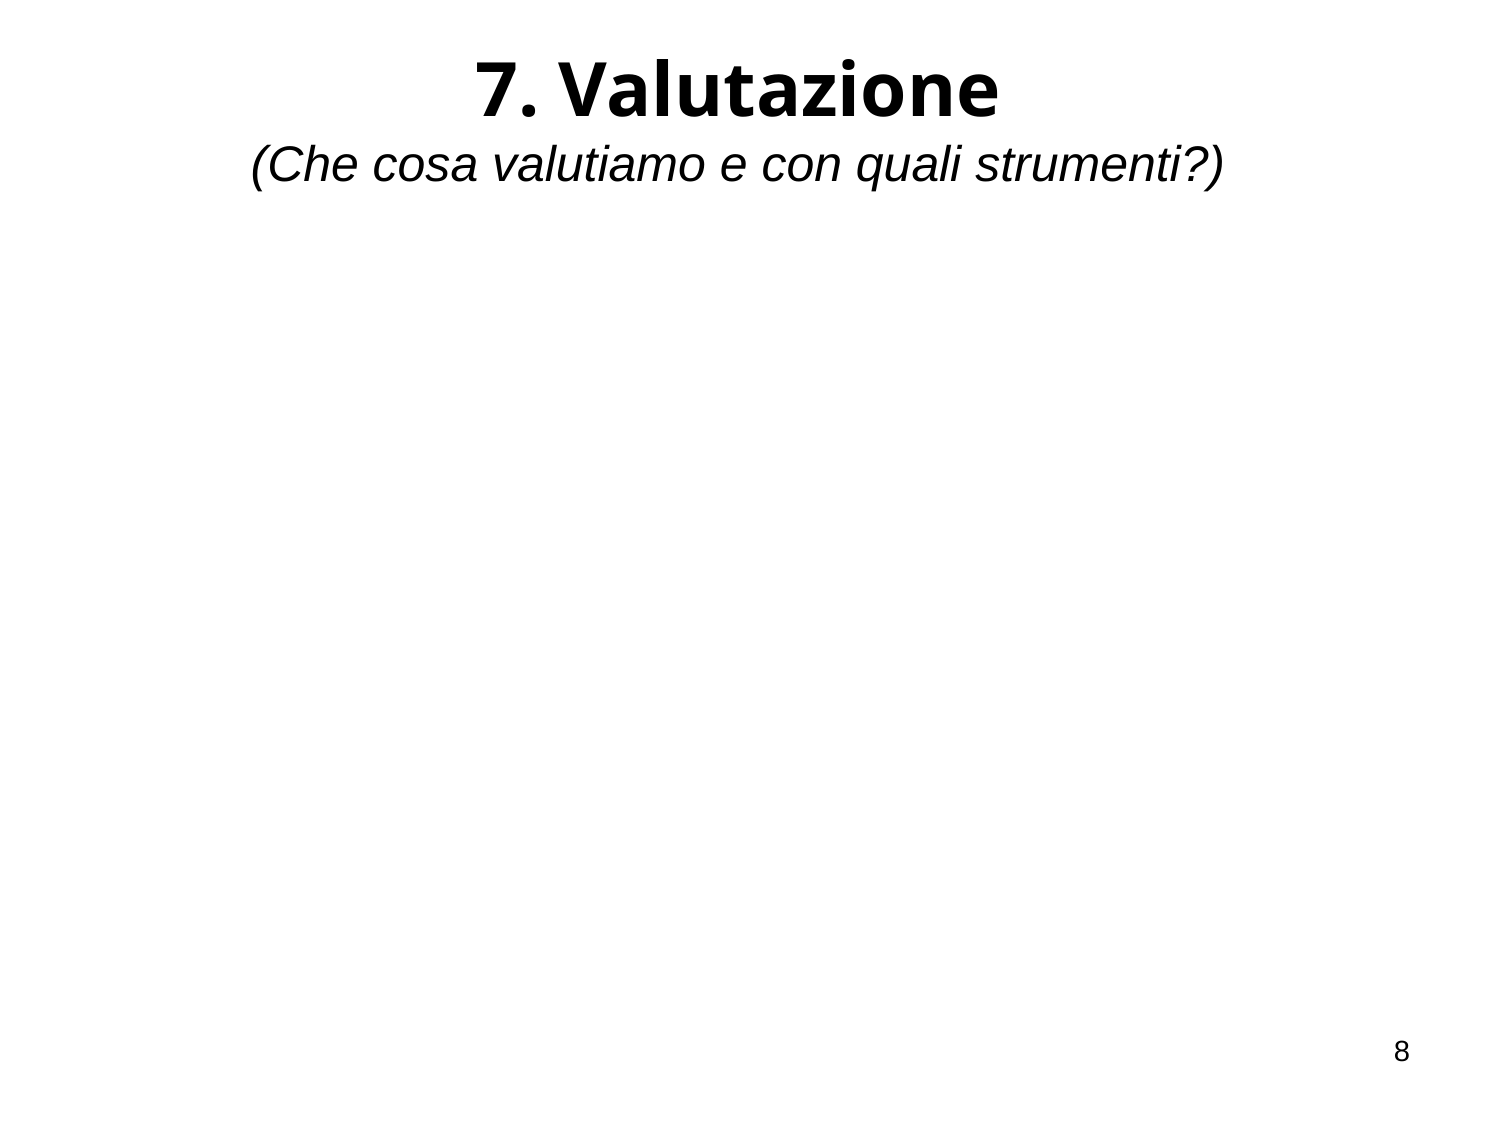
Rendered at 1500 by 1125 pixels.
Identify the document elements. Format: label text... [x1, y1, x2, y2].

text_box 7. Valutazione (Che cosa valutiamo e con quali strumenti?) [17, 33, 1459, 199]
slide_number 8 [1074, 1024, 1426, 1103]
